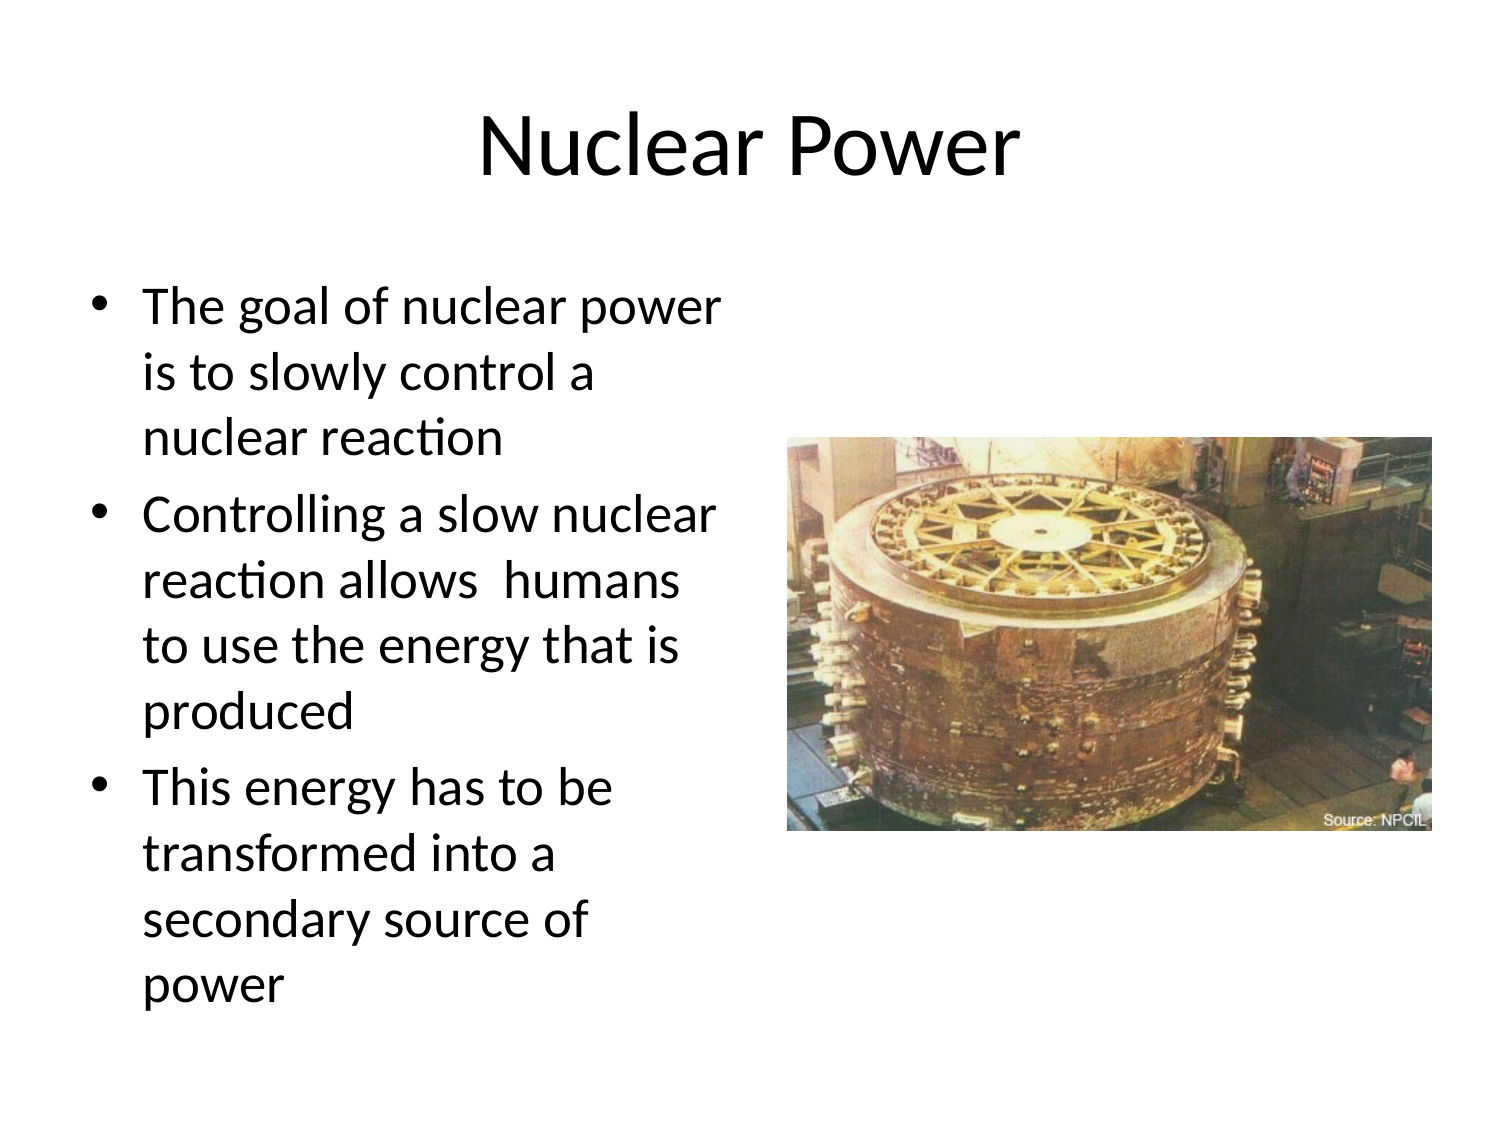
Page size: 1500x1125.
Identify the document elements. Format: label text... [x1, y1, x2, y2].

list The goal of nuclear power is to slowly control a nuclear reaction Controlling a slow nuclear reaction allows humans to use the energy that is produced This energy has to be transformed into a secondary source of power [75, 262, 738, 1075]
picture [787, 437, 1432, 831]
title Nuclear Power [75, 45, 1425, 233]
